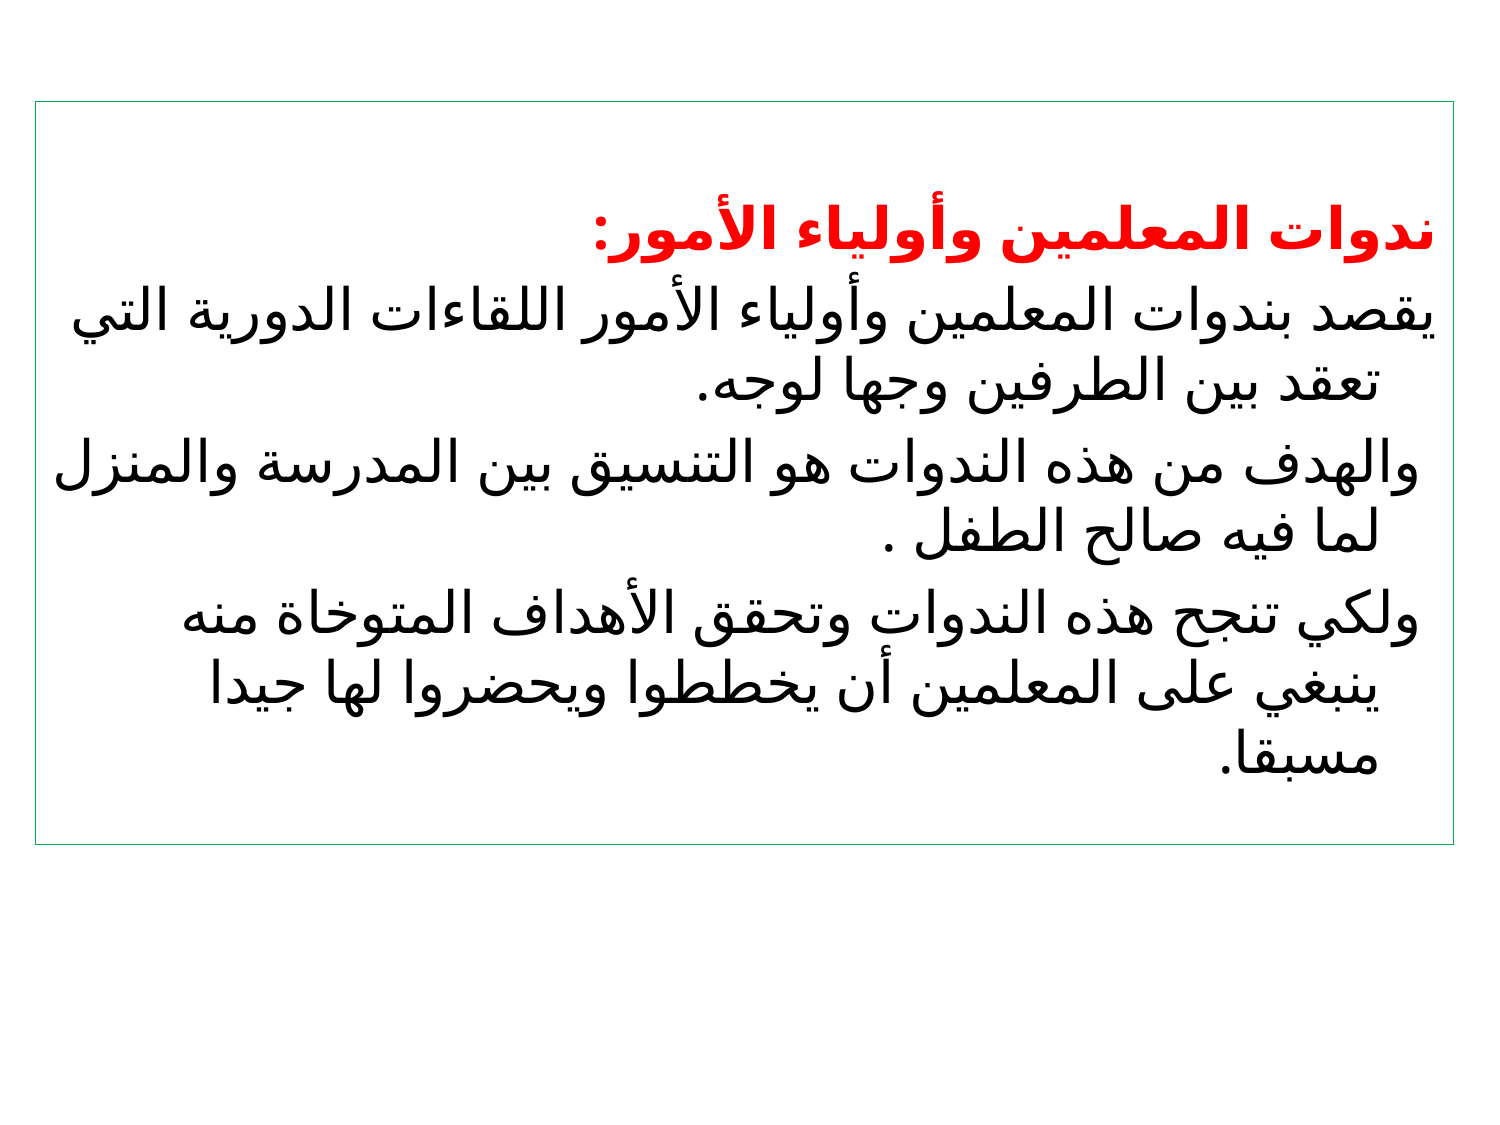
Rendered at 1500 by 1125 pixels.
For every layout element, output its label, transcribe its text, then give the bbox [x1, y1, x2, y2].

list ندوات المعلمين وأولياء الأمور: يقصد بندوات المعلمين وأولياء الأمور اللقاءات الدورية التي تعقد بين الطرفين وجها لوجه. والهدف من هذه الندوات هو التنسيق بين المدرسة والمنزل لما فيه صالح الطفل . ولكي تنجح هذه الندوات وتحقق الأهداف المتوخاة منه ينبغي على المعلمين أن يخططوا ويحضروا لها جيدا مسبقا. [35, 101, 1454, 845]
